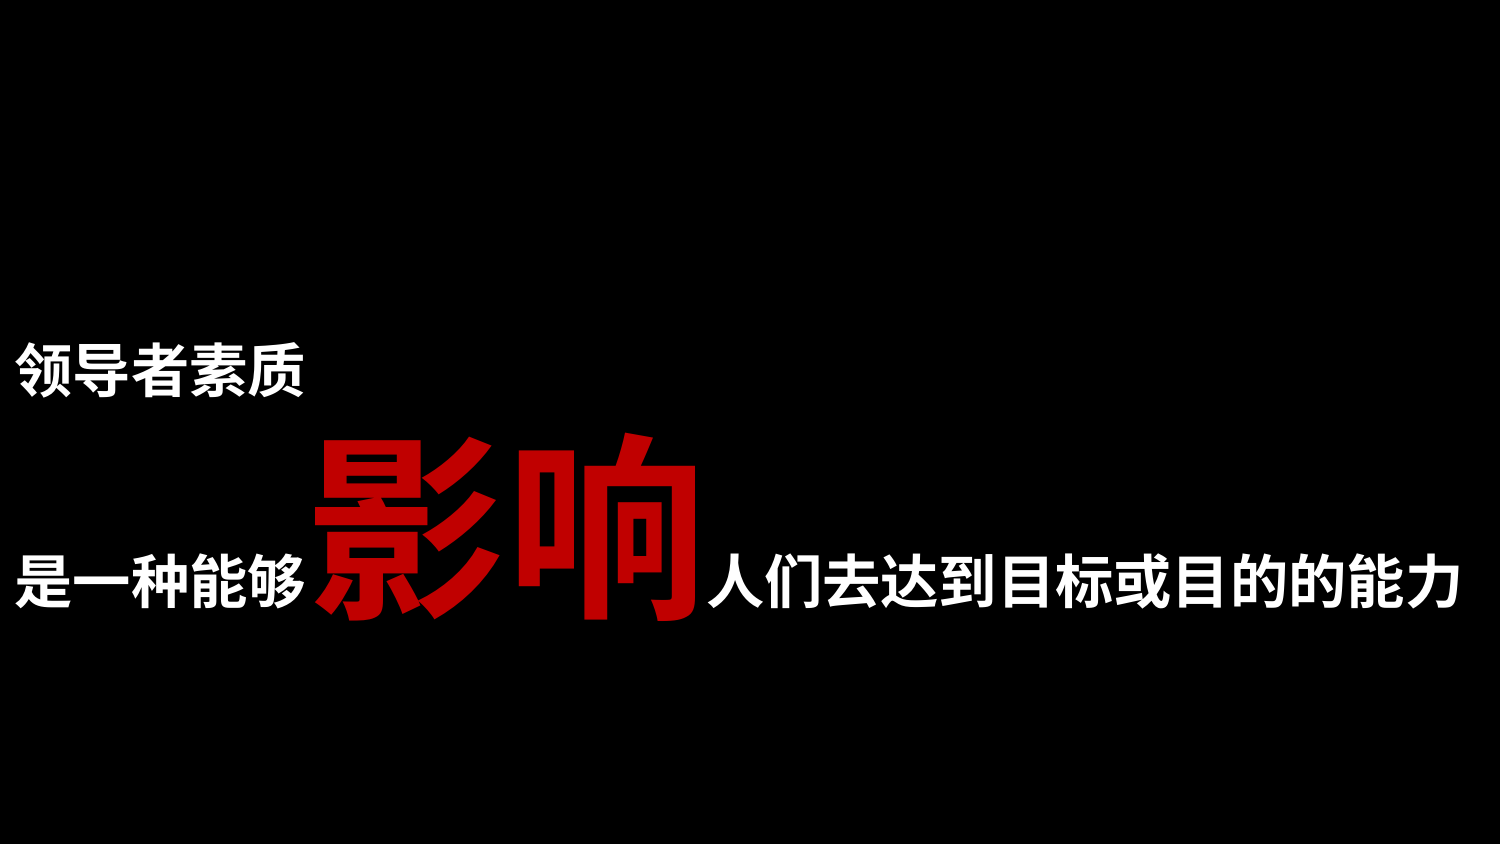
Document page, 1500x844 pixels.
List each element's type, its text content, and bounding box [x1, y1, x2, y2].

text_box 领导者素质 是一种能够影响人们去达到目标或目的的能力 [0, 326, 1483, 652]
